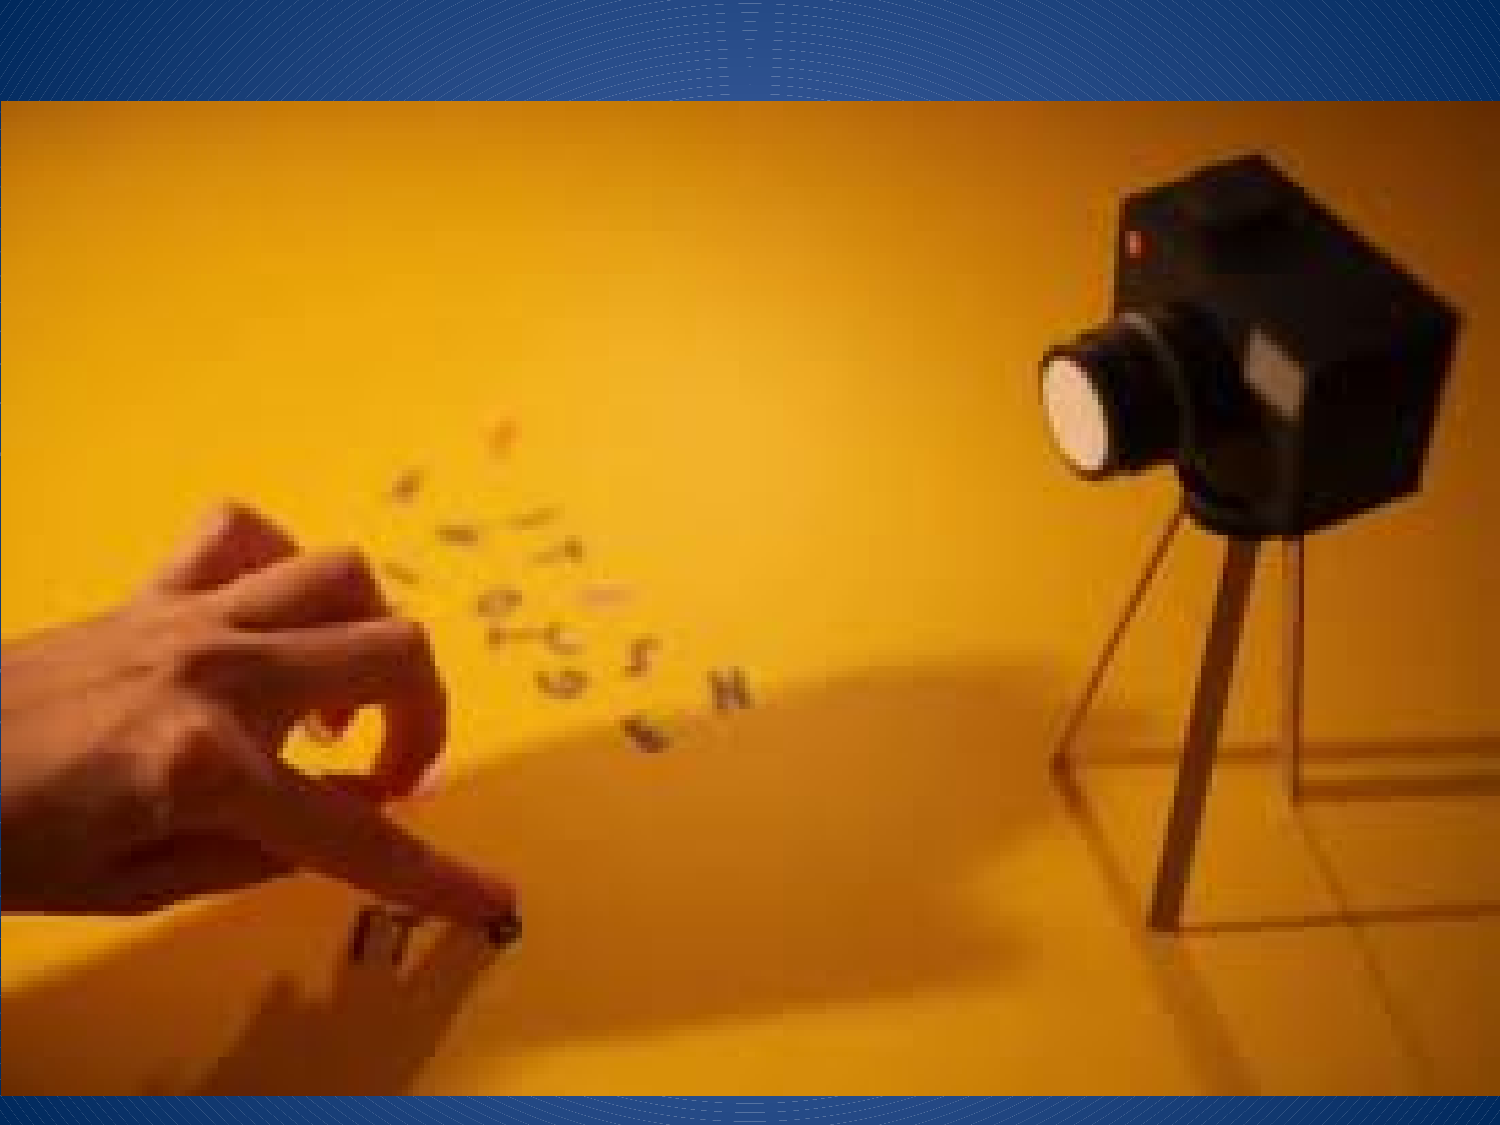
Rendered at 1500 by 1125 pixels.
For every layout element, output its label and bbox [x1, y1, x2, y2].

list [0, 101, 1500, 1097]
